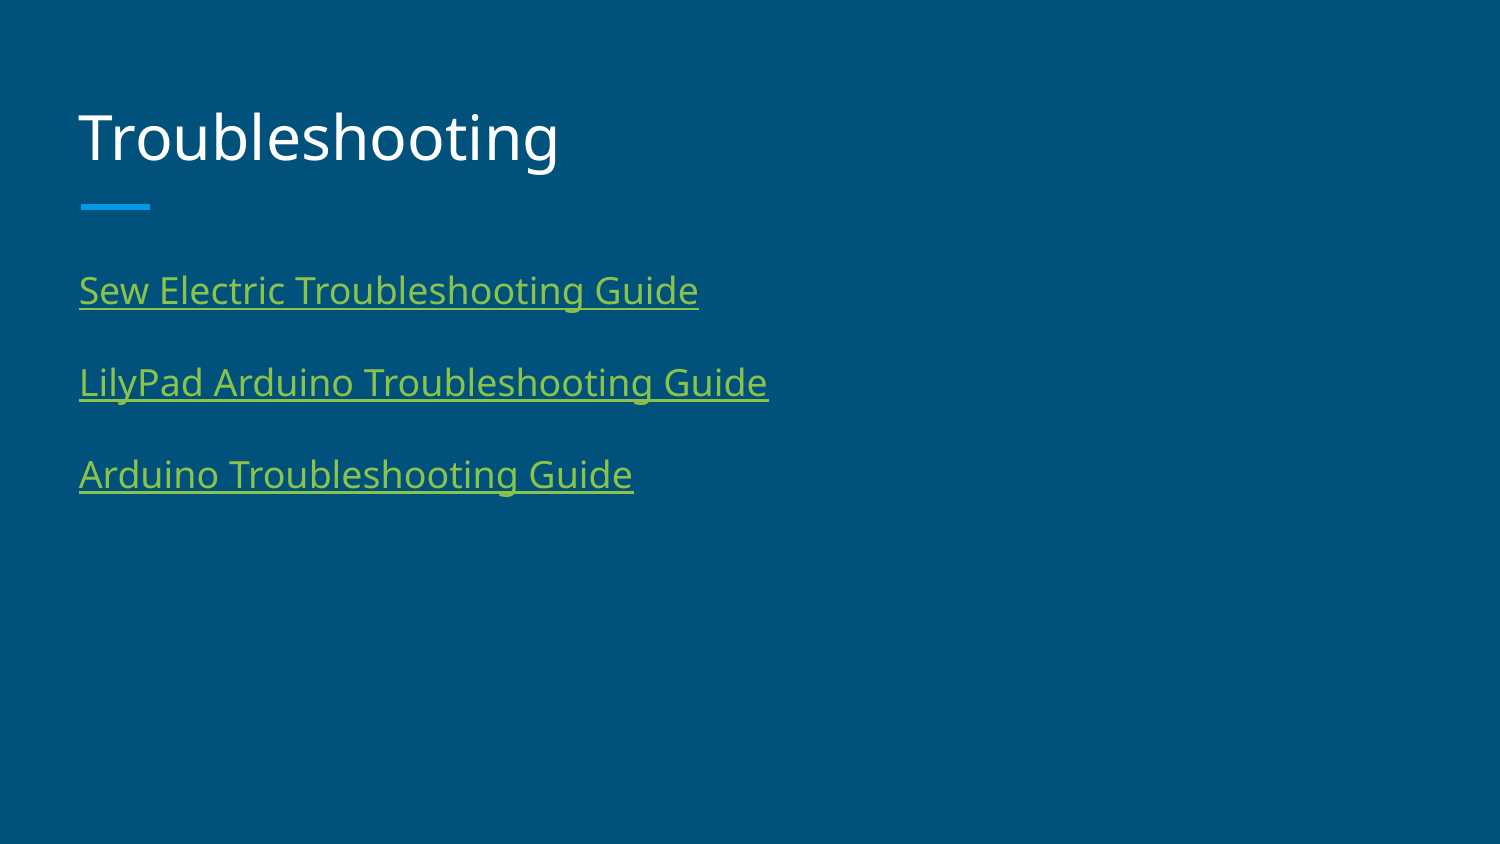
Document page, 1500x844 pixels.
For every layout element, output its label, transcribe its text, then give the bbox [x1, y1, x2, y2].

title Troubleshooting [63, 75, 1437, 188]
list Sew Electric Troubleshooting Guide LilyPad Arduino Troubleshooting Guide Arduino Troubleshooting Guide [63, 244, 1437, 750]
